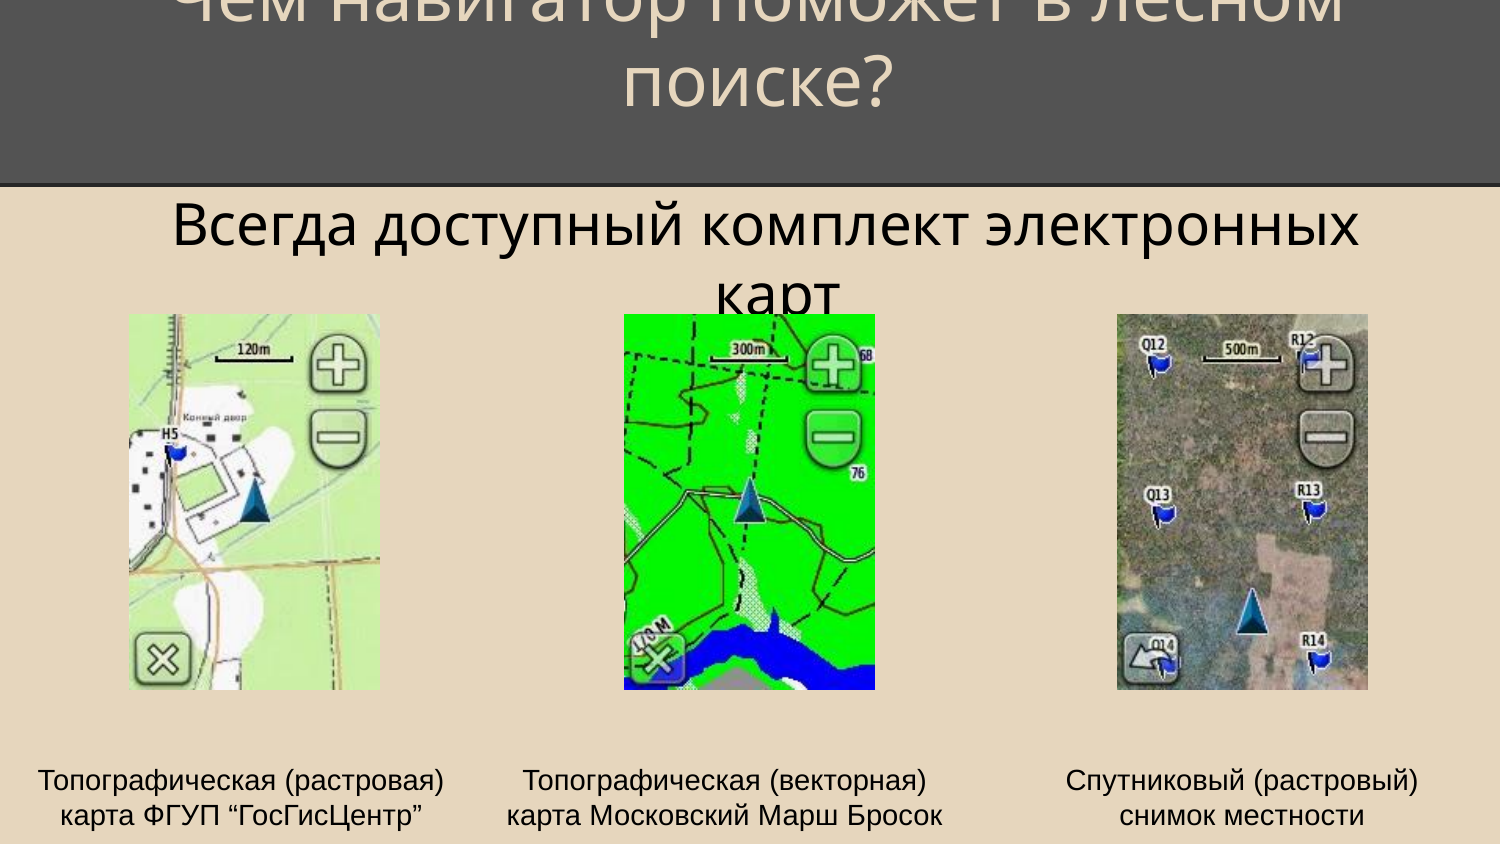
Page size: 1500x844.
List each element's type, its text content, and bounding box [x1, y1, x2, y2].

list Всегда доступный комплект электронных карт [75, 172, 1425, 279]
text_box Топографическая (векторная) карта Московский Марш Бросок [478, 746, 971, 835]
picture [1117, 314, 1368, 691]
text_box Спутниковый (растровый) снимок местности [1018, 746, 1466, 835]
text_box Топографическая (растровая) карта ФГУП “ГосГисЦентр” [17, 746, 465, 835]
picture [624, 314, 876, 691]
title Чем навигатор поможет в лесном поиске? [24, 10, 1492, 136]
picture [129, 314, 381, 691]
